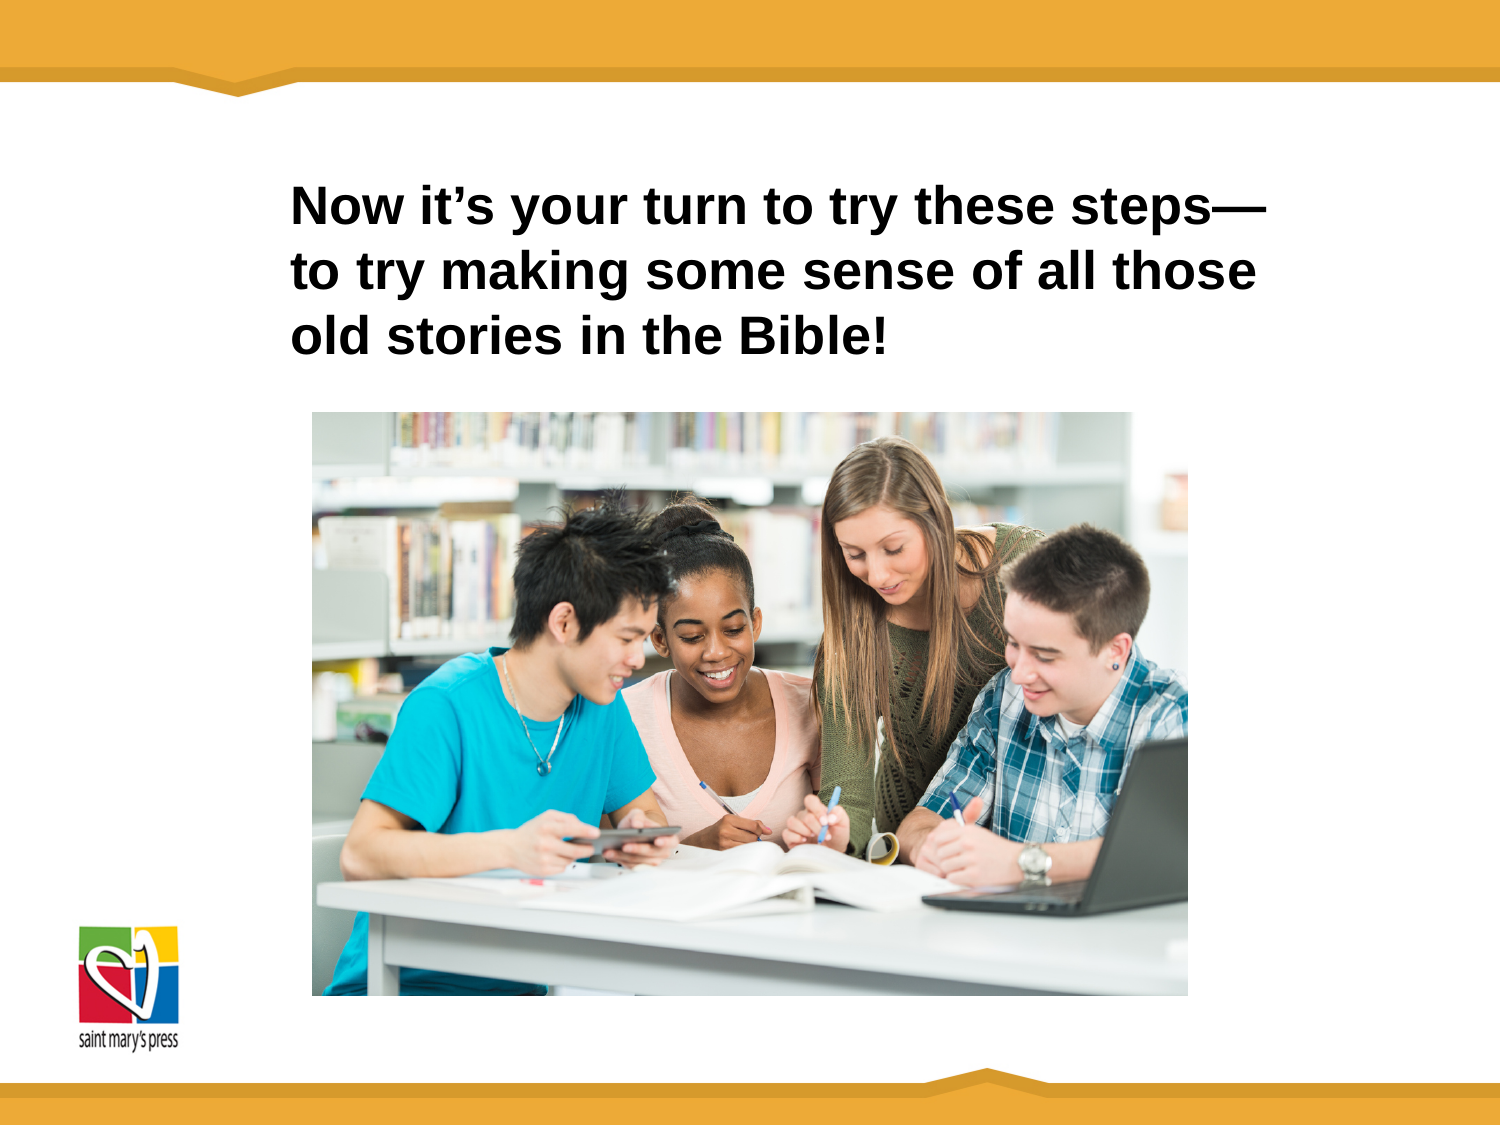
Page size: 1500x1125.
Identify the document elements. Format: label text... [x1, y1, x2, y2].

picture [0, 0, 1500, 1125]
title Now it’s your turn to try these steps— to try making some sense of all those old stories in the Bible! [275, 212, 1351, 563]
